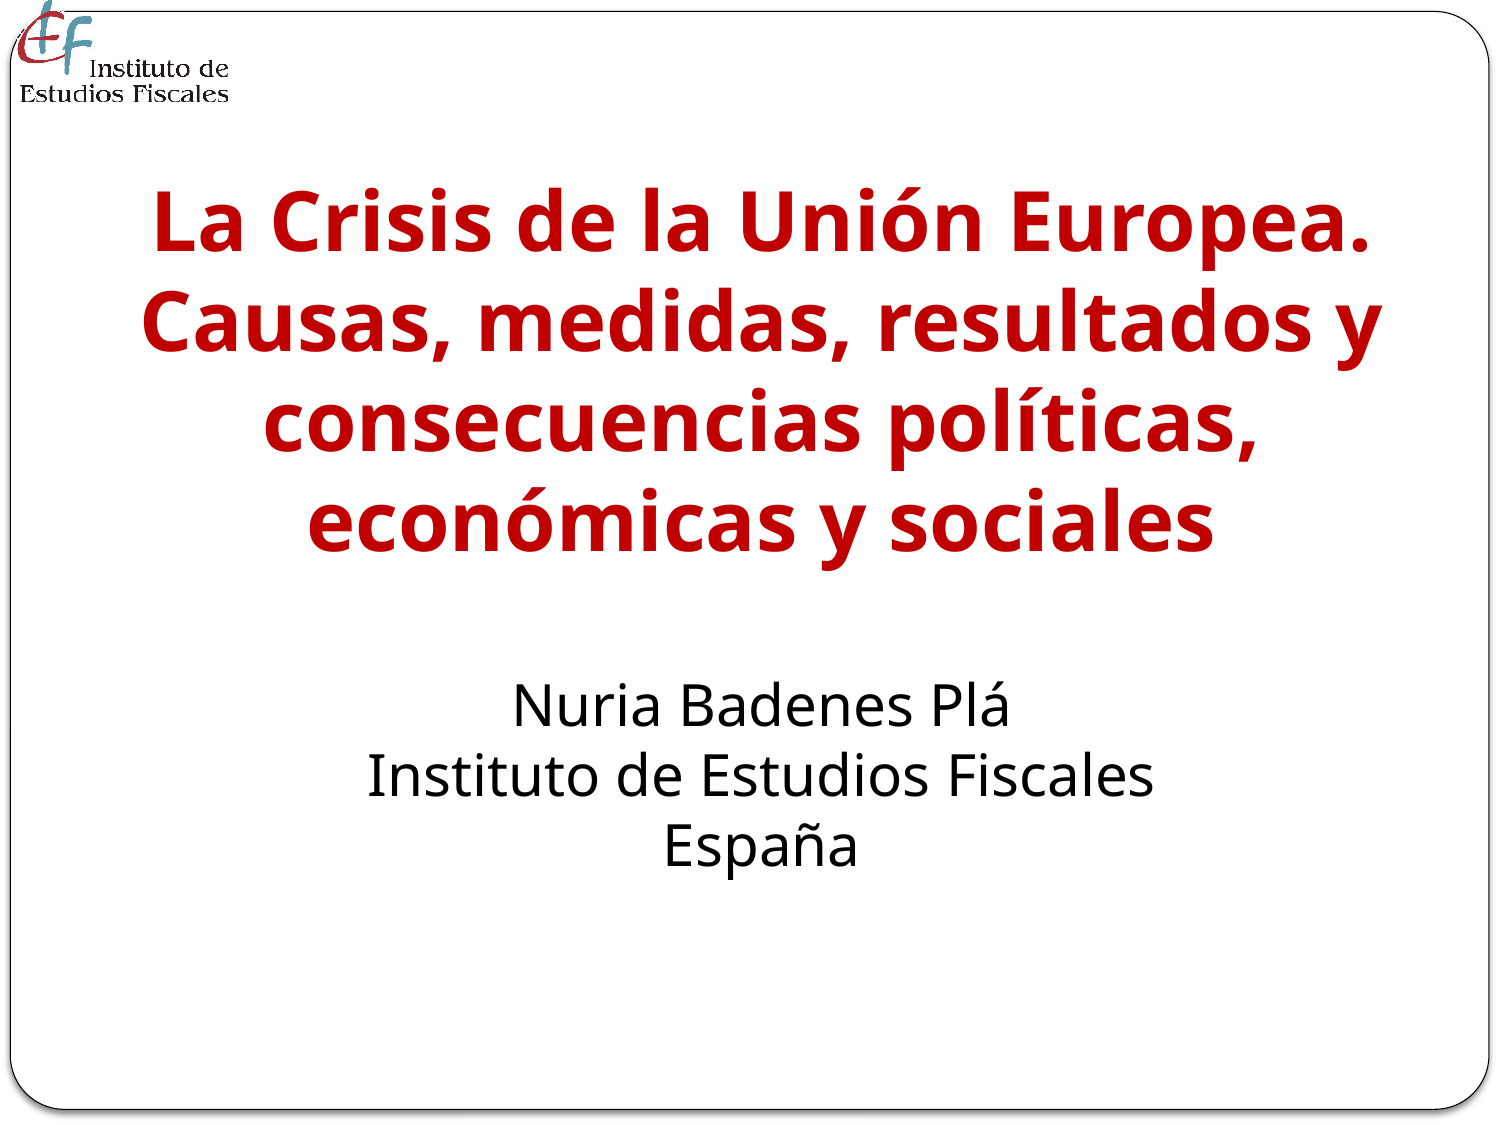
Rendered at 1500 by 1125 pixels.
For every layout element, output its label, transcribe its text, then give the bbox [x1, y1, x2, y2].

text_box La Crisis de la Unión Europea. Causas, medidas, resultados y consecuencias políticas, económicas y sociales Nuria Badenes Plá Instituto de Estudios Fiscales España [100, 160, 1424, 1026]
picture [17, 0, 228, 102]
